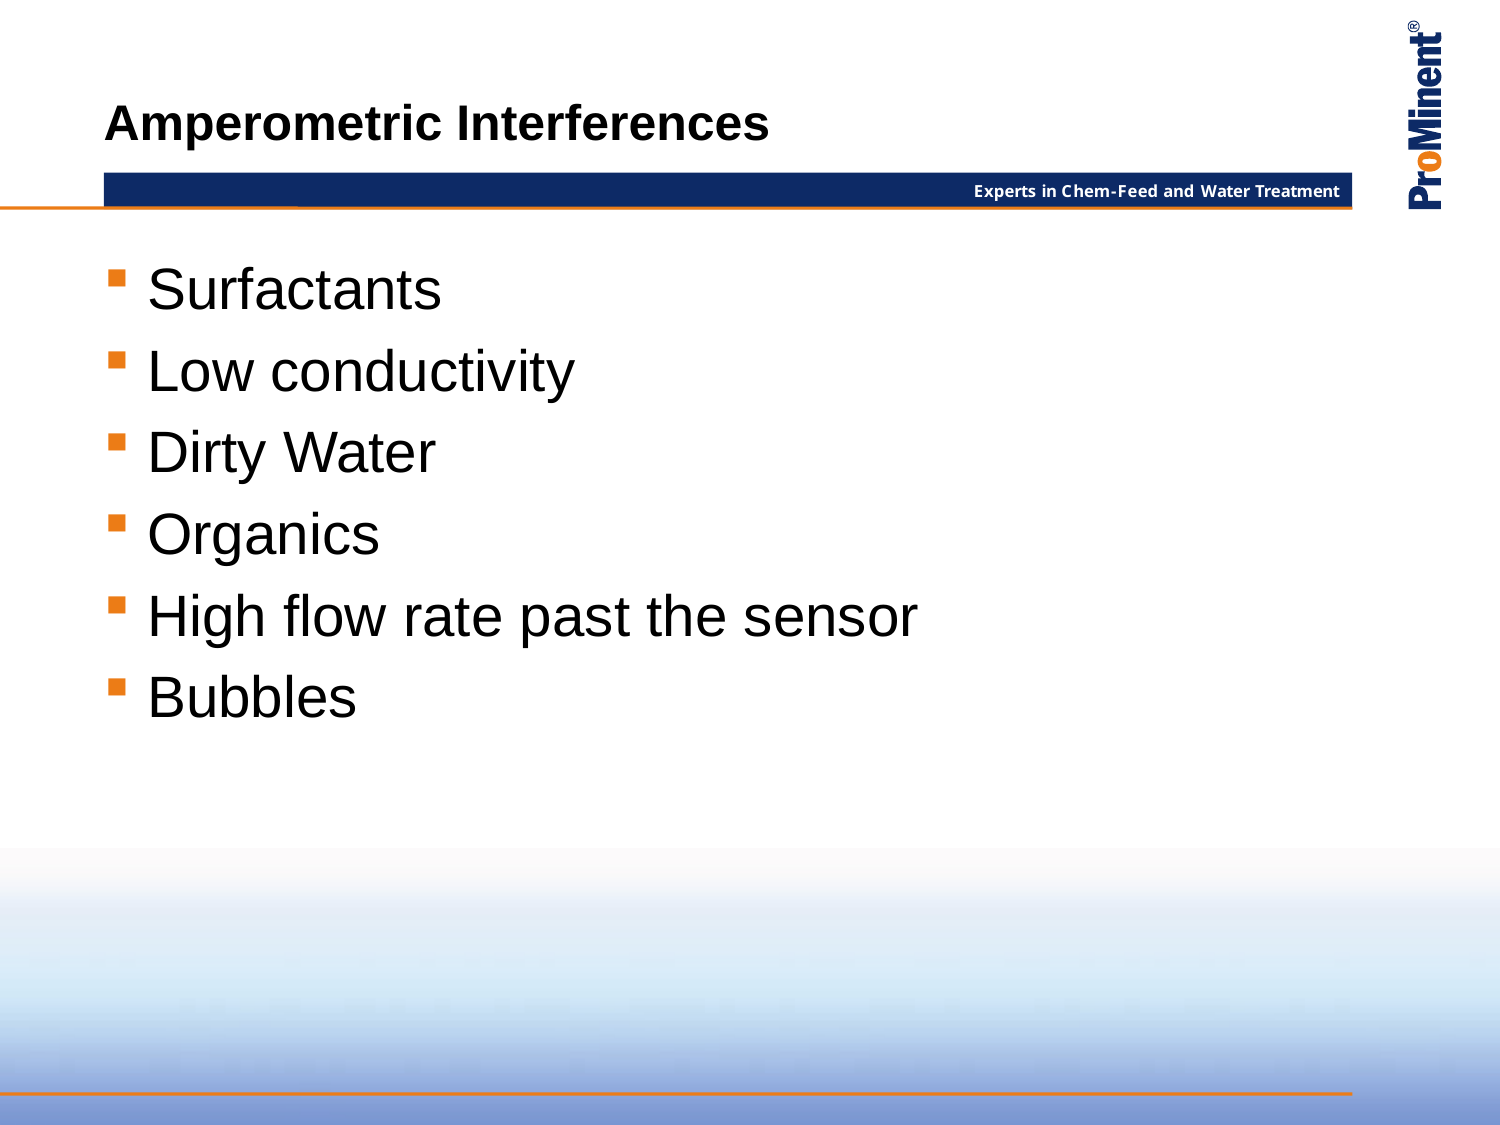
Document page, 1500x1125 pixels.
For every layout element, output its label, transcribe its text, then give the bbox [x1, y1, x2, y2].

list Surfactants Low conductivity Dirty Water Organics High flow rate past the sensor Bubbles [88, 243, 1353, 1048]
title Amperometric Interferences [88, 44, 1353, 197]
picture [0, 848, 1500, 1125]
